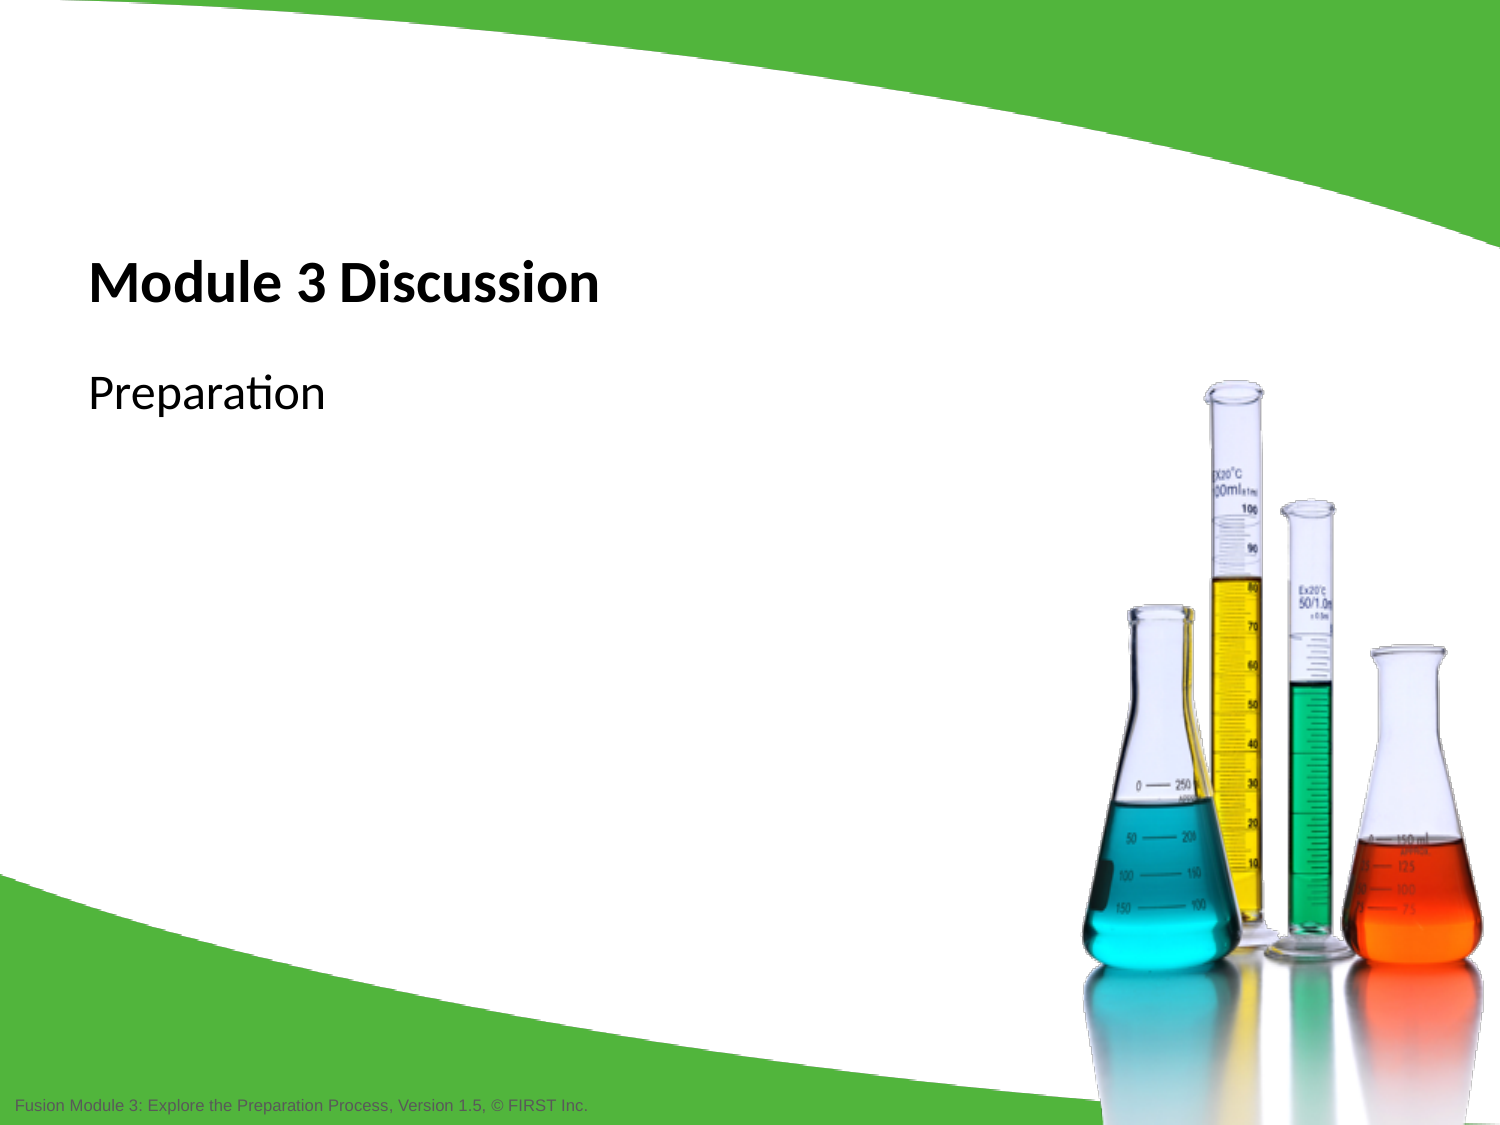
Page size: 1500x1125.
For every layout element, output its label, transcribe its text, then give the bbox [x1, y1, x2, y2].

text_box Module 3 Discussion [73, 249, 1424, 317]
text_box Preparation [73, 343, 932, 904]
picture [0, 0, 1500, 1125]
